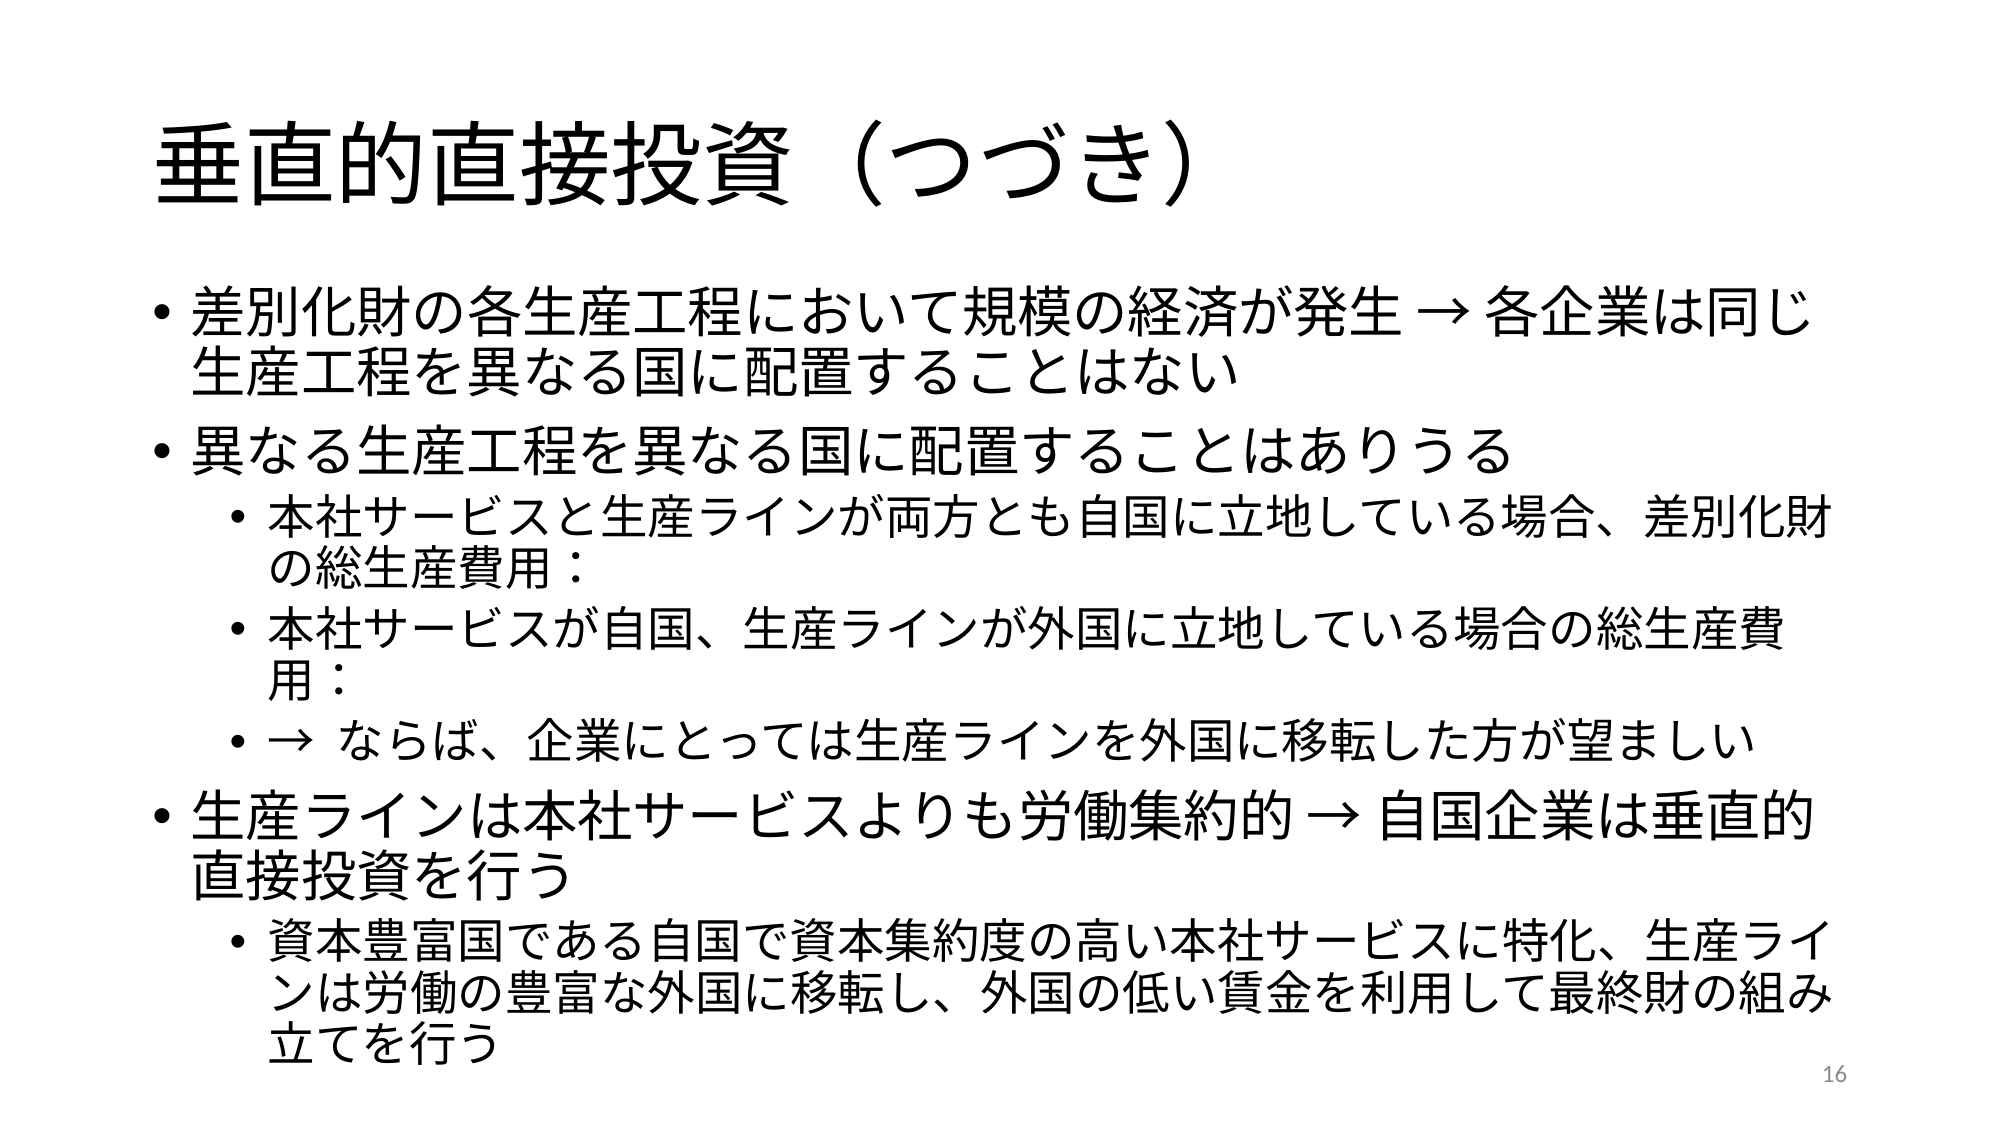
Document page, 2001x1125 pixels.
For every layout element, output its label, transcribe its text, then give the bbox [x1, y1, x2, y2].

slide_number 16 [1412, 1042, 1863, 1103]
title 垂直的直接投資（つづき） [137, 59, 1863, 278]
